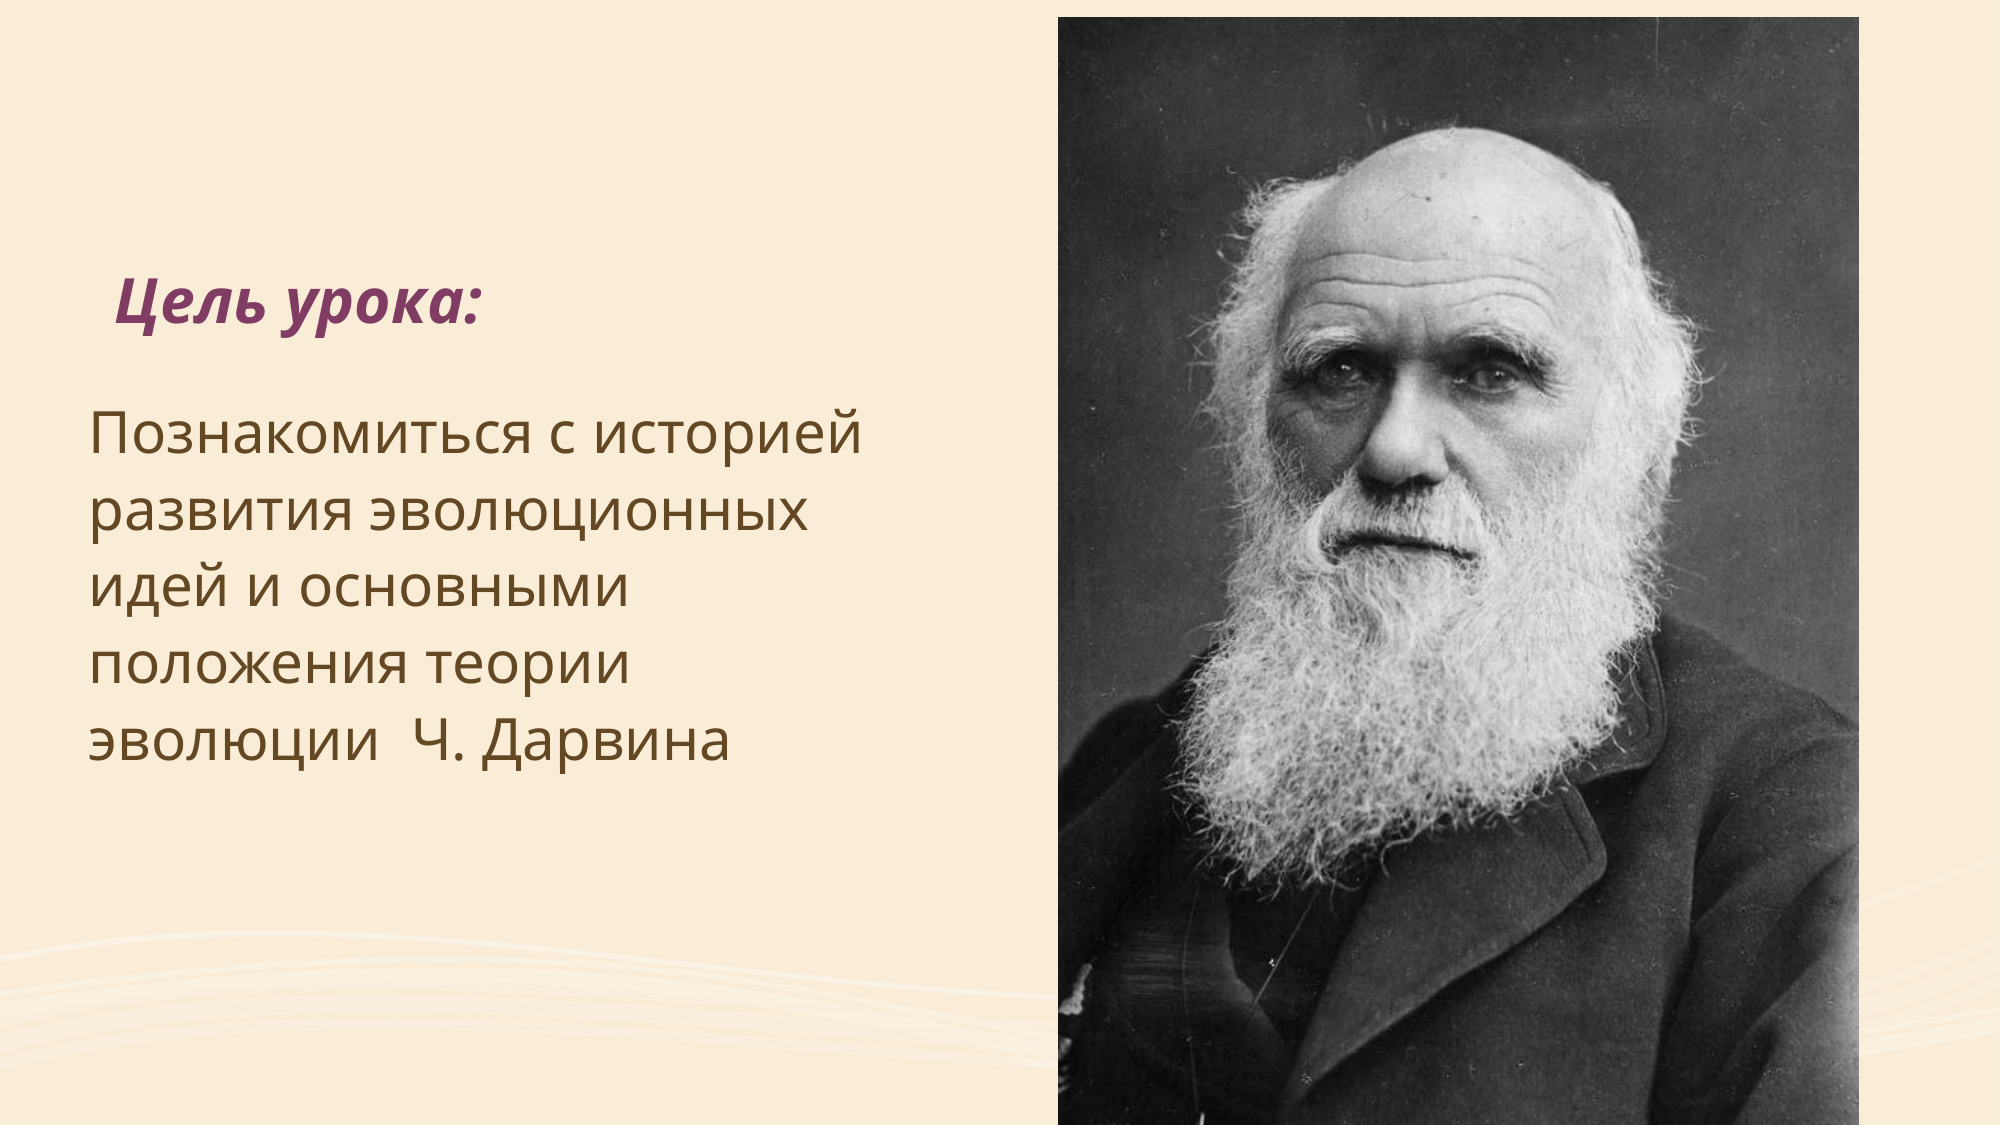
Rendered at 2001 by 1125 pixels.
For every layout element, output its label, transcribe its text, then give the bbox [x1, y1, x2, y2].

title Цель урока: [99, 87, 850, 380]
picture [1057, 17, 1859, 1125]
list Познакомиться с историей развития эволюционных идей и основными положения теории эволюции Ч. Дарвина [73, 380, 884, 950]
